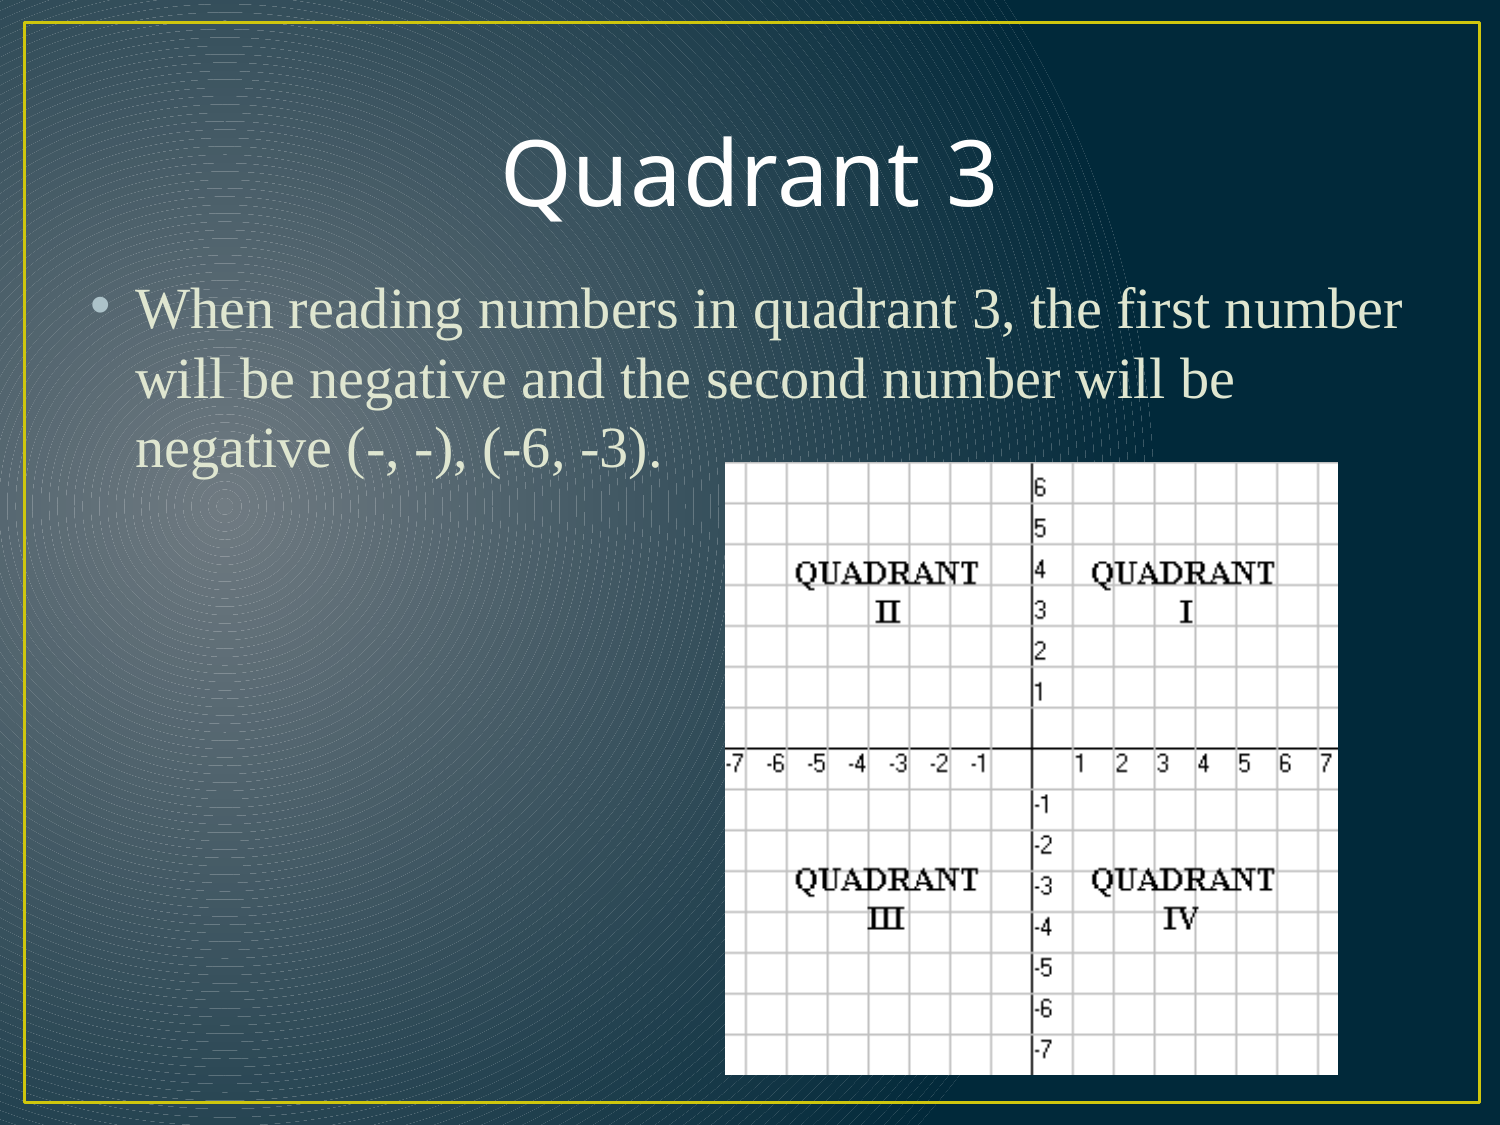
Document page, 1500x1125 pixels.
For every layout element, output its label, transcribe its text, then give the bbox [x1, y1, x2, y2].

title Quadrant 3 [75, 45, 1425, 233]
picture [906, 1081, 921, 1090]
list When reading numbers in quadrant 3, the first number will be negative and the second number will be negative (-, -), (-6, -3). [75, 262, 1425, 1005]
picture [724, 462, 1337, 1076]
